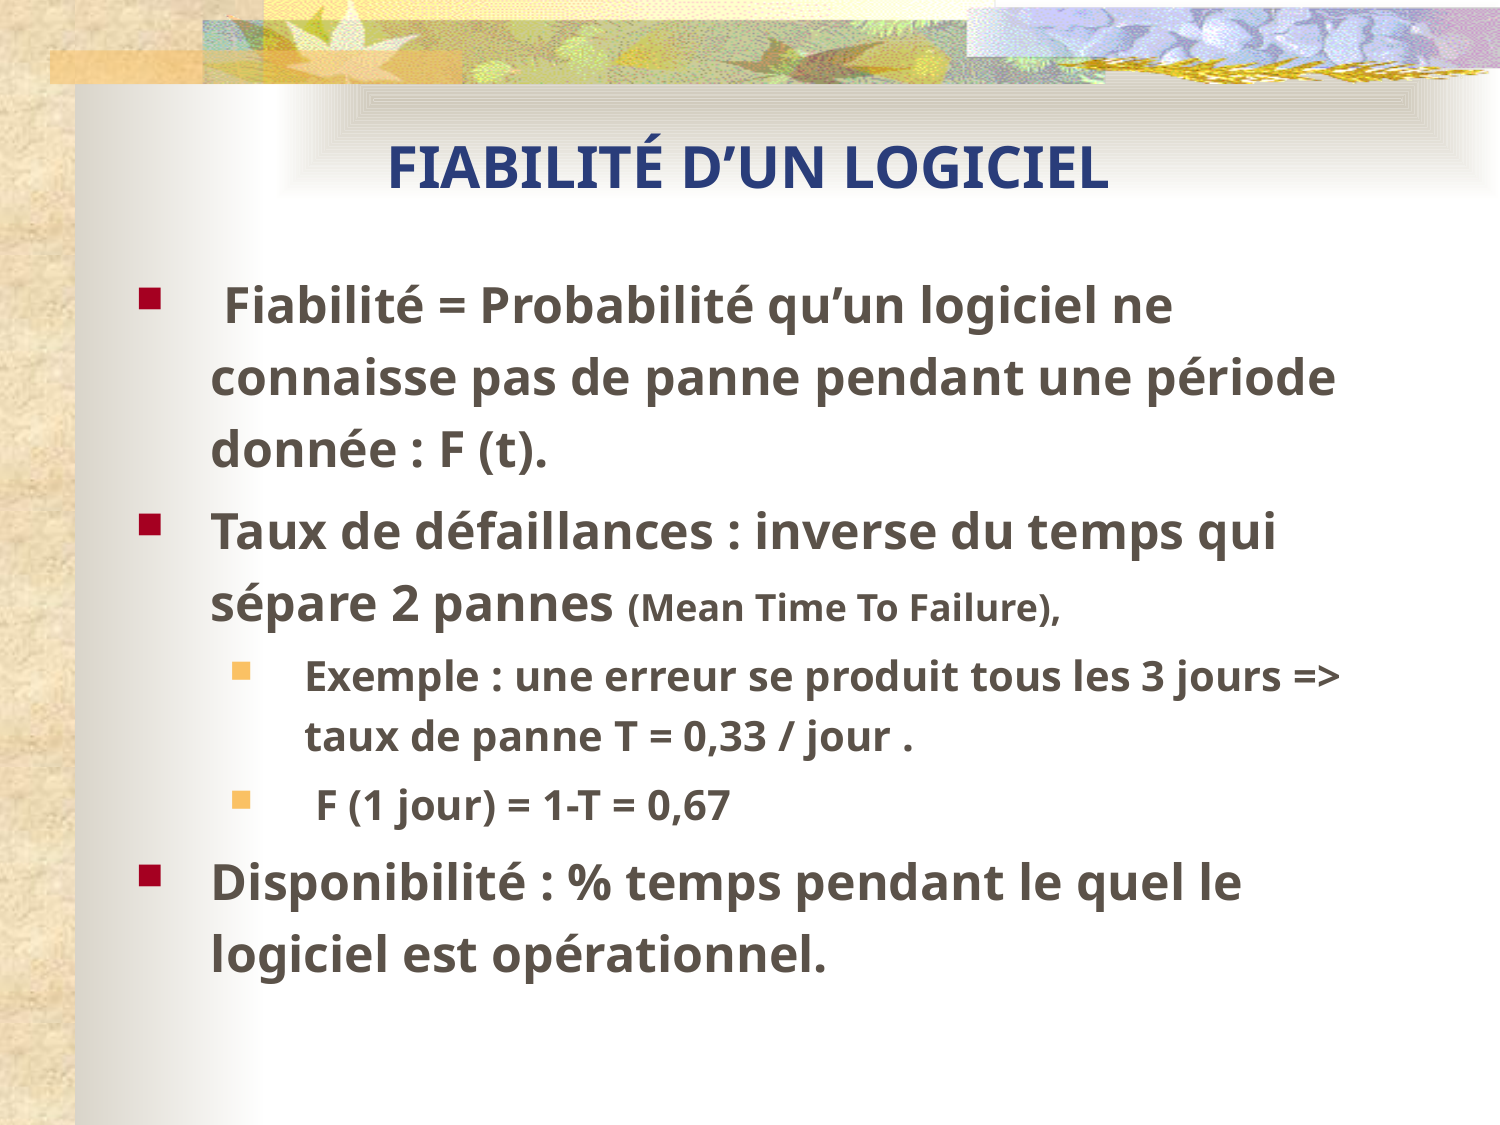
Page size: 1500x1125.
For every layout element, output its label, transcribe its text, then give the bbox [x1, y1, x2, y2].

picture [0, 0, 1500, 1125]
list Fiabilité = Probabilité qu’un logiciel ne connaisse pas de panne pendant une période donnée : F (t). Taux de défaillances : inverse du temps qui sépare 2 pannes (Mean Time To Failure), Exemple : une erreur se produit tous les 3 jours => taux de panne T = 0,33 / jour . F (1 jour) = 1-T = 0,67 Disponibilité : % temps pendant le quel le logiciel est opérationnel. [120, 254, 1397, 1032]
title FIABILITÉ D’UN LOGICIEL [110, 20, 1387, 209]
